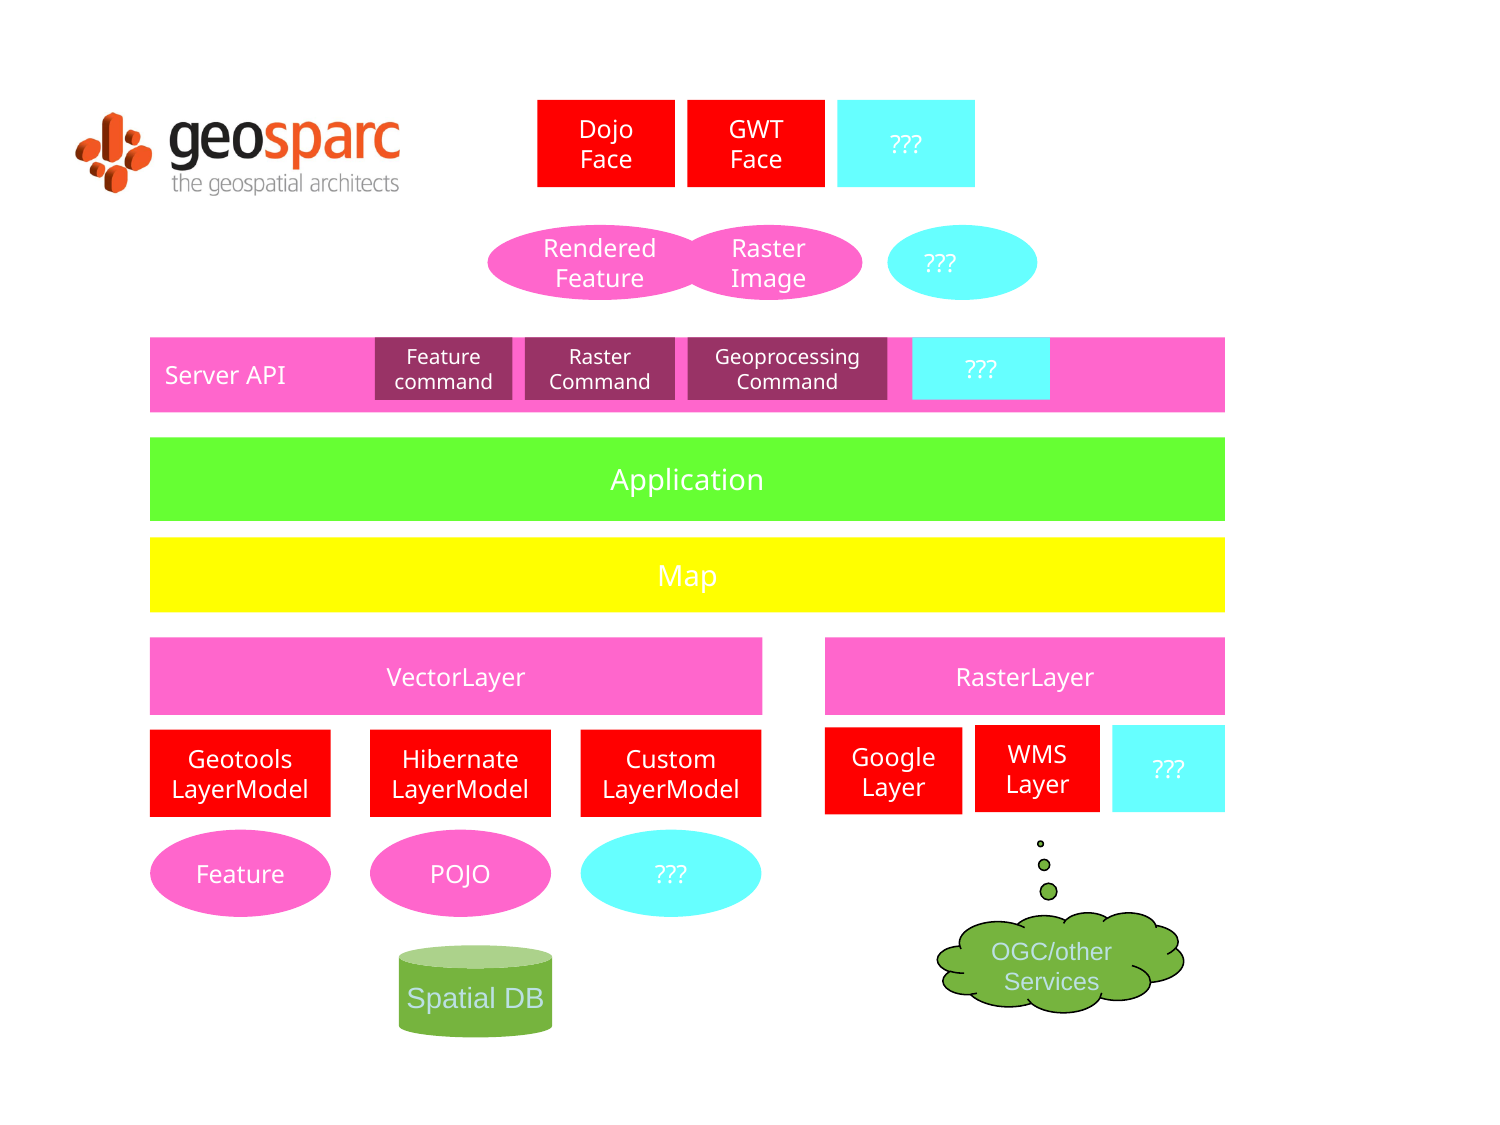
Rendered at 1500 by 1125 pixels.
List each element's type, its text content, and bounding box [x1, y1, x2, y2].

text_box Custom LayerModel [580, 729, 762, 817]
text_box VectorLayer [149, 637, 763, 715]
text_box OGC/other Services [937, 912, 1184, 1013]
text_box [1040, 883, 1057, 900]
text_box Feature [150, 829, 331, 917]
text_box Map [150, 537, 1225, 613]
text_box ??? [837, 99, 975, 188]
text_box WMS Layer [975, 725, 1100, 813]
text_box Server API [150, 337, 1225, 413]
text_box Dojo Face [537, 99, 675, 188]
text_box ??? [1112, 725, 1225, 813]
text_box Spatial DB [398, 945, 553, 1038]
text_box Geotools LayerModel [149, 729, 331, 817]
picture [74, 112, 401, 197]
text_box Raster Command [524, 337, 675, 400]
text_box ??? [580, 829, 762, 917]
text_box Rendered Feature [487, 224, 692, 300]
text_box GWT Face [687, 99, 825, 188]
text_box Geoprocessing Command [687, 337, 888, 400]
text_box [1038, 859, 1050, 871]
text_box ??? [887, 224, 1038, 300]
text_box Feature command [374, 337, 513, 400]
text_box Application [150, 437, 1225, 521]
text_box ??? [912, 337, 1050, 400]
text_box Hibernate LayerModel [370, 729, 551, 817]
text_box RasterLayer [825, 637, 1225, 715]
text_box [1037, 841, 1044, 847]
text_box Raster Image [675, 224, 863, 300]
text_box Google Layer [824, 727, 963, 815]
text_box POJO [370, 829, 552, 917]
